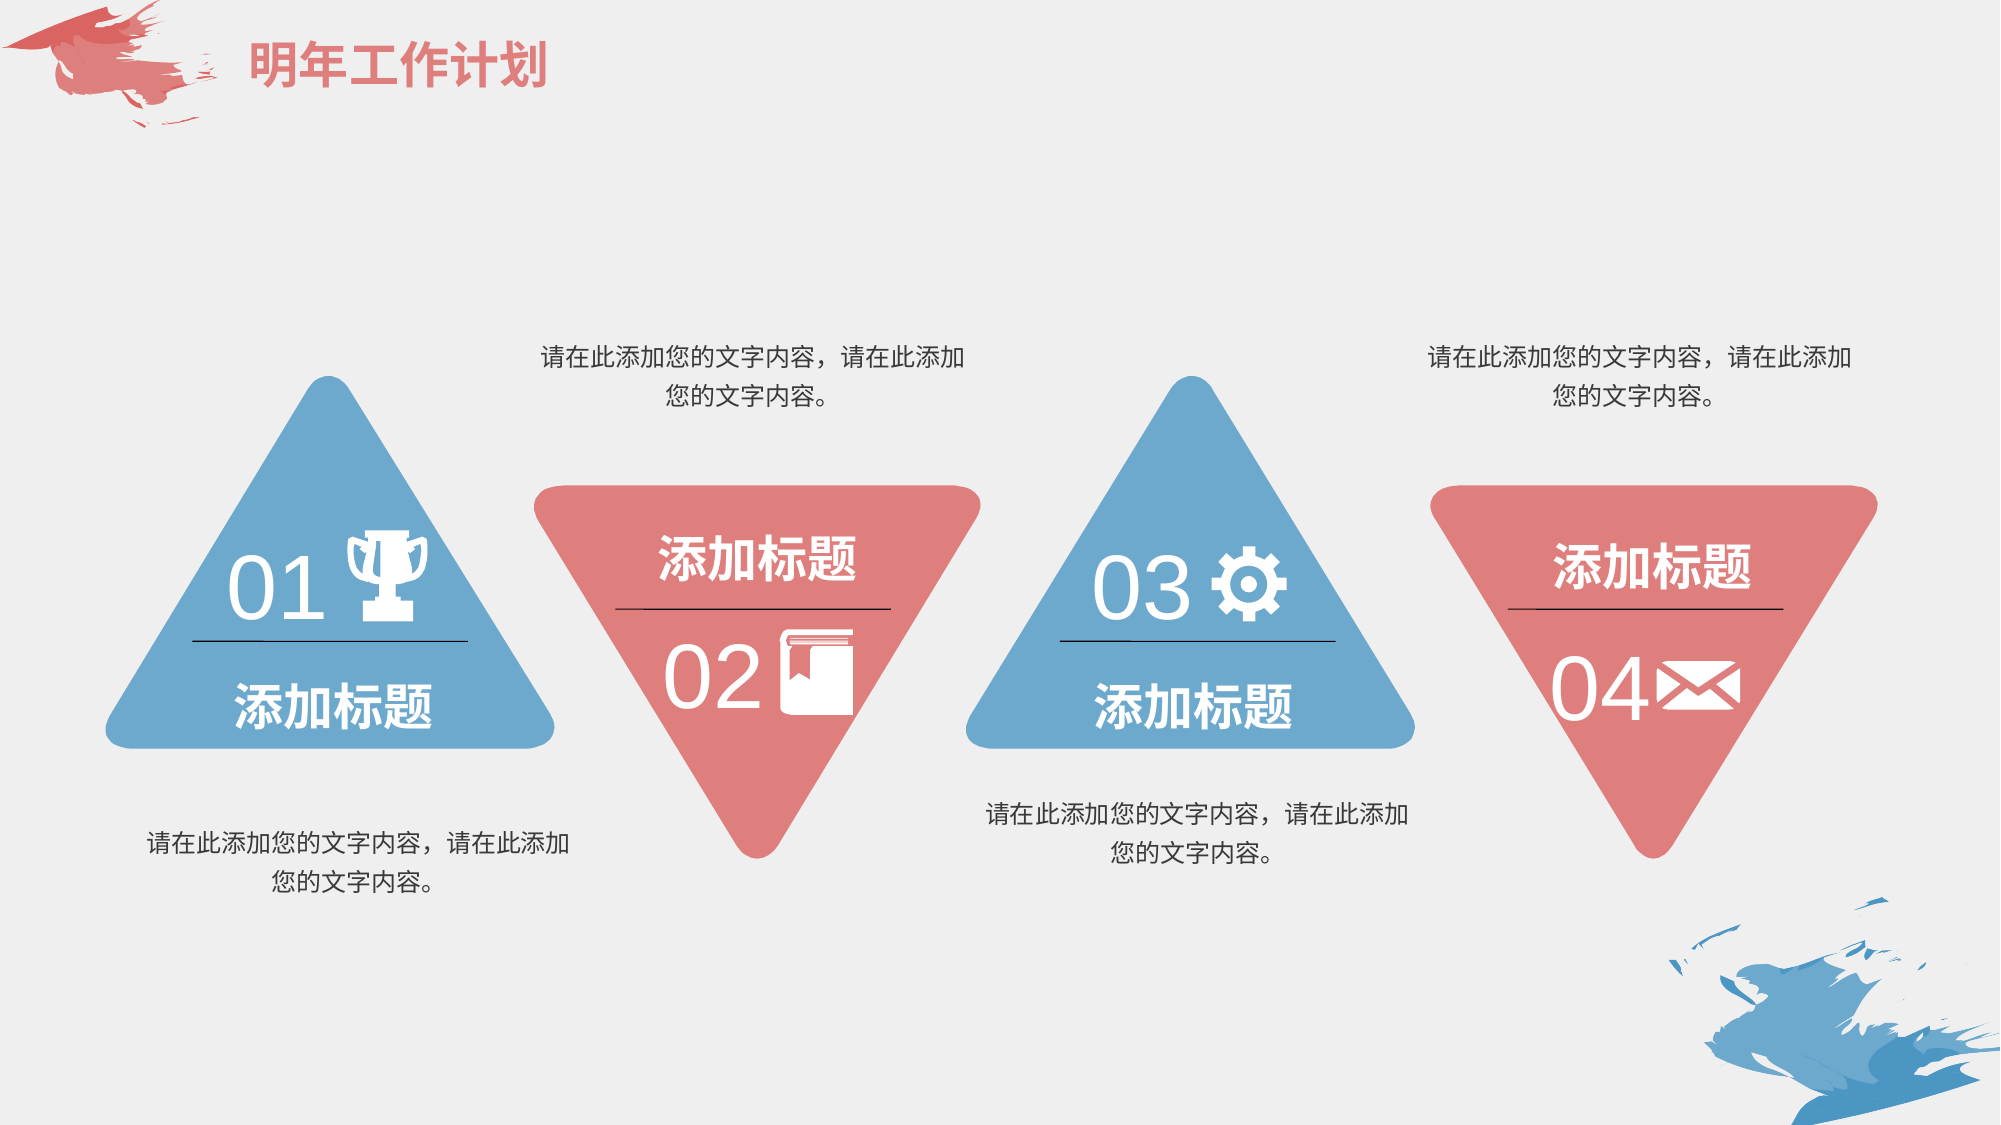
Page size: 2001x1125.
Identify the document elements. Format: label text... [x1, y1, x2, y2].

text_box [1211, 546, 1287, 622]
text_box [534, 485, 981, 859]
text_box [1656, 668, 1681, 703]
text_box 请在此添加您的文字内容，请在此添加您的文字内容。 [1405, 325, 1875, 419]
text_box [105, 376, 555, 749]
text_box 添加标题 [218, 637, 449, 743]
text_box 03 [1059, 520, 1225, 641]
text_box 请在此添加您的文字内容，请在此添加您的文字内容。 [124, 810, 593, 904]
picture [1668, 897, 2000, 1125]
text_box 明年工作计划 [234, 25, 564, 101]
text_box 02 [631, 610, 797, 734]
text_box 01 [194, 520, 360, 641]
text_box [779, 629, 853, 715]
text_box [347, 530, 428, 622]
text_box 添加标题 [1078, 637, 1309, 743]
text_box 添加标题 [1537, 528, 1768, 604]
picture [0, 0, 224, 128]
text_box [966, 376, 1415, 749]
text_box 04 [1517, 621, 1683, 747]
text_box [1661, 688, 1734, 710]
text_box 添加标题 [642, 520, 873, 595]
text_box [1661, 661, 1736, 688]
text_box 请在此添加您的文字内容，请在此添加您的文字内容。 [963, 782, 1432, 876]
text_box [1716, 668, 1741, 704]
text_box 请在此添加您的文字内容，请在此添加您的文字内容。 [518, 325, 988, 419]
text_box [1430, 485, 1878, 859]
